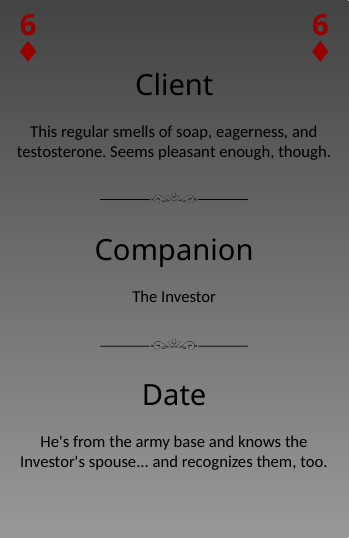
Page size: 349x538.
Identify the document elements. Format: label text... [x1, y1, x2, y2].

picture [100, 160, 248, 235]
picture [100, 306, 248, 381]
text_box Client This regular smells of soap, eagerness, and testosterone. Seems pleasant enough, though. Companion The Investor Date He's from the army base and knows the Investor's spouse... and recognizes them, too. [0, 0, 349, 538]
